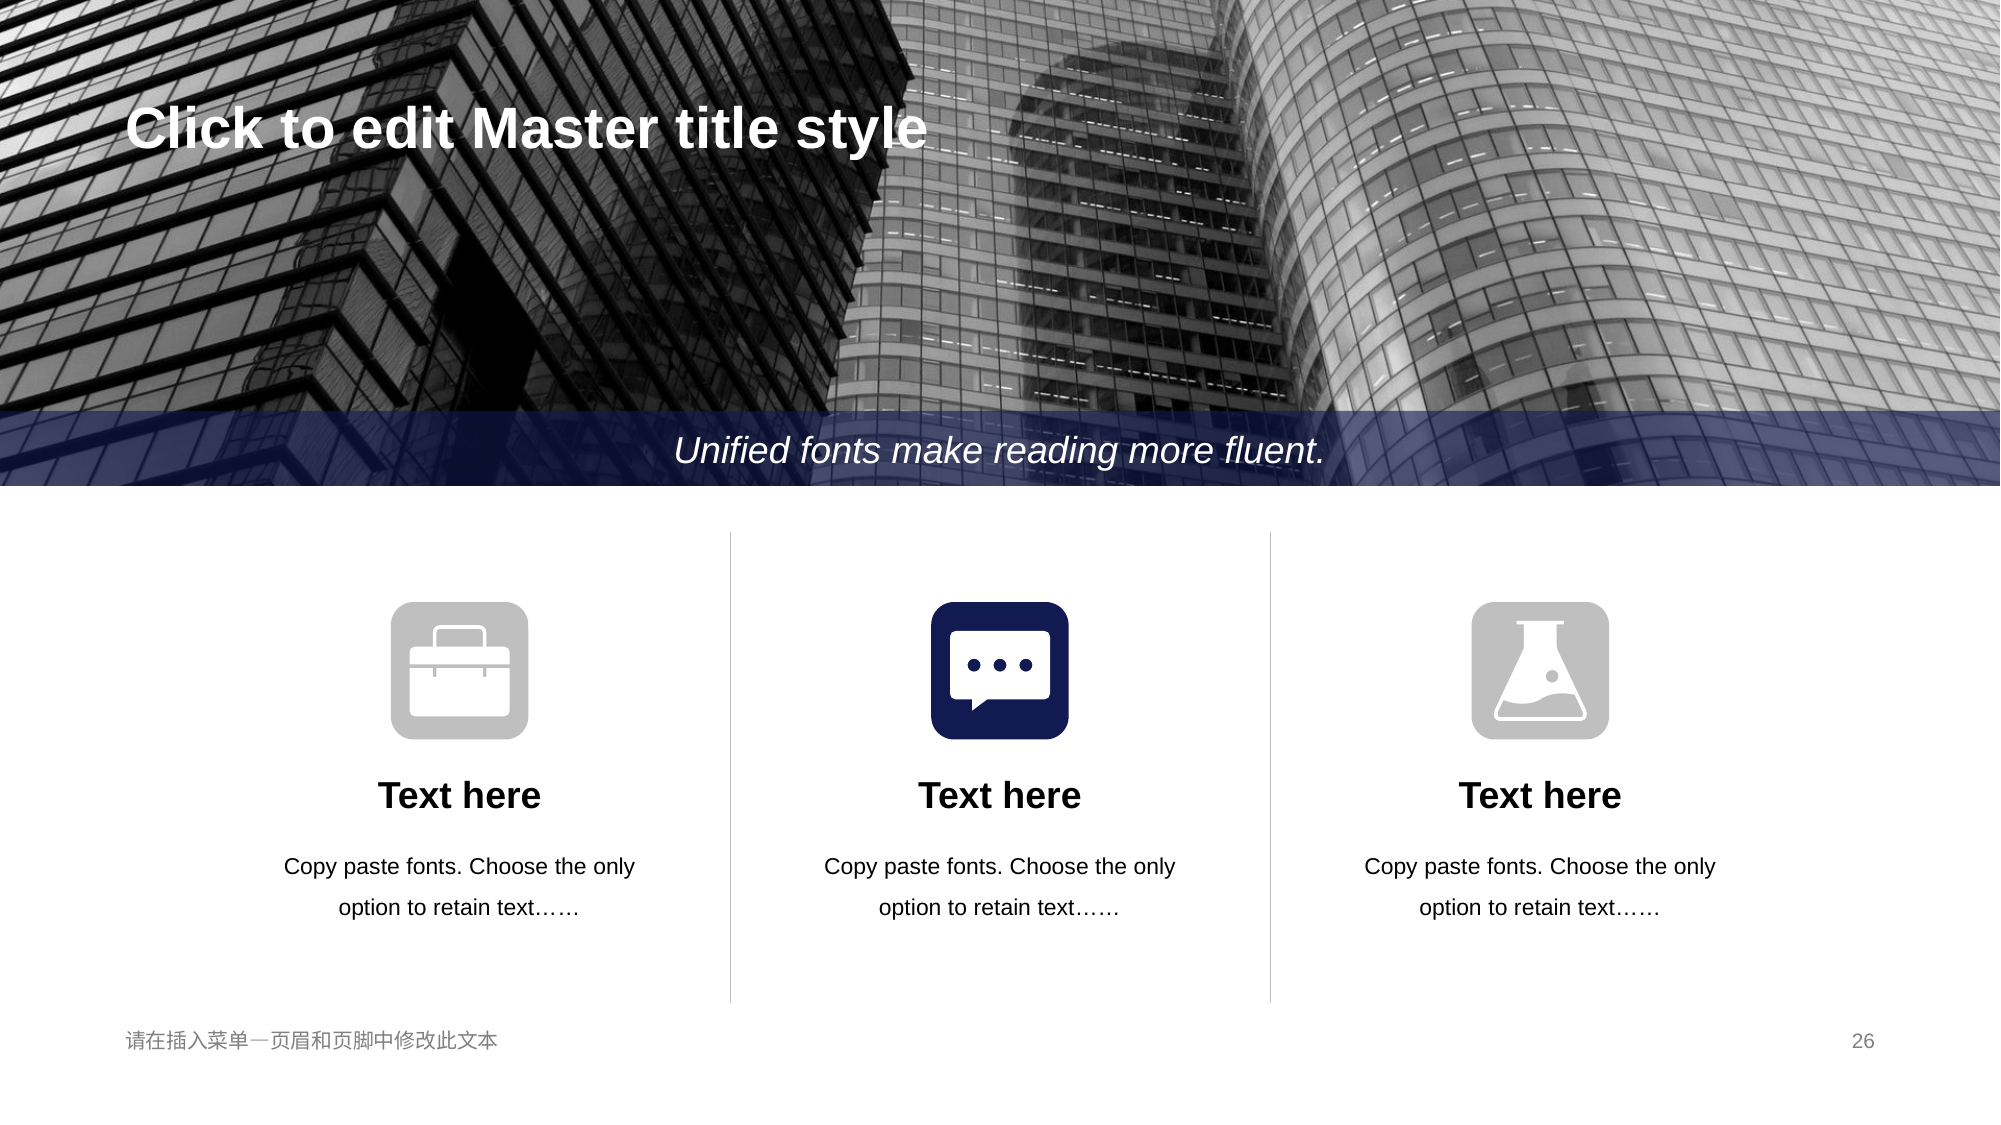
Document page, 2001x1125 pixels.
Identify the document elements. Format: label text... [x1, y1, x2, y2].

text_box Copy paste fonts. Choose the only option to retain text…… [1336, 830, 1745, 933]
text_box [408, 624, 511, 718]
title Click to edit Master title style [109, 0, 1890, 169]
text_box Text here [796, 756, 1204, 830]
text_box Unified fonts make reading more fluent. [0, 410, 2000, 487]
text_box Text here [1336, 756, 1745, 830]
text_box Copy paste fonts. Choose the only option to retain text…… [796, 830, 1204, 933]
text_box [389, 600, 530, 741]
text_box Copy paste fonts. Choose the only option to retain text…… [255, 830, 664, 933]
text_box [1492, 619, 1588, 722]
text_box [930, 600, 1070, 741]
text_box [1470, 600, 1611, 741]
text_box [948, 629, 1052, 712]
text_box Text here [255, 756, 664, 830]
text_box [0, 0, 2000, 410]
slide_number 26 [1412, 1023, 1890, 1058]
footer 请在插入菜单—页眉和页脚中修改此文本 [109, 1023, 790, 1058]
